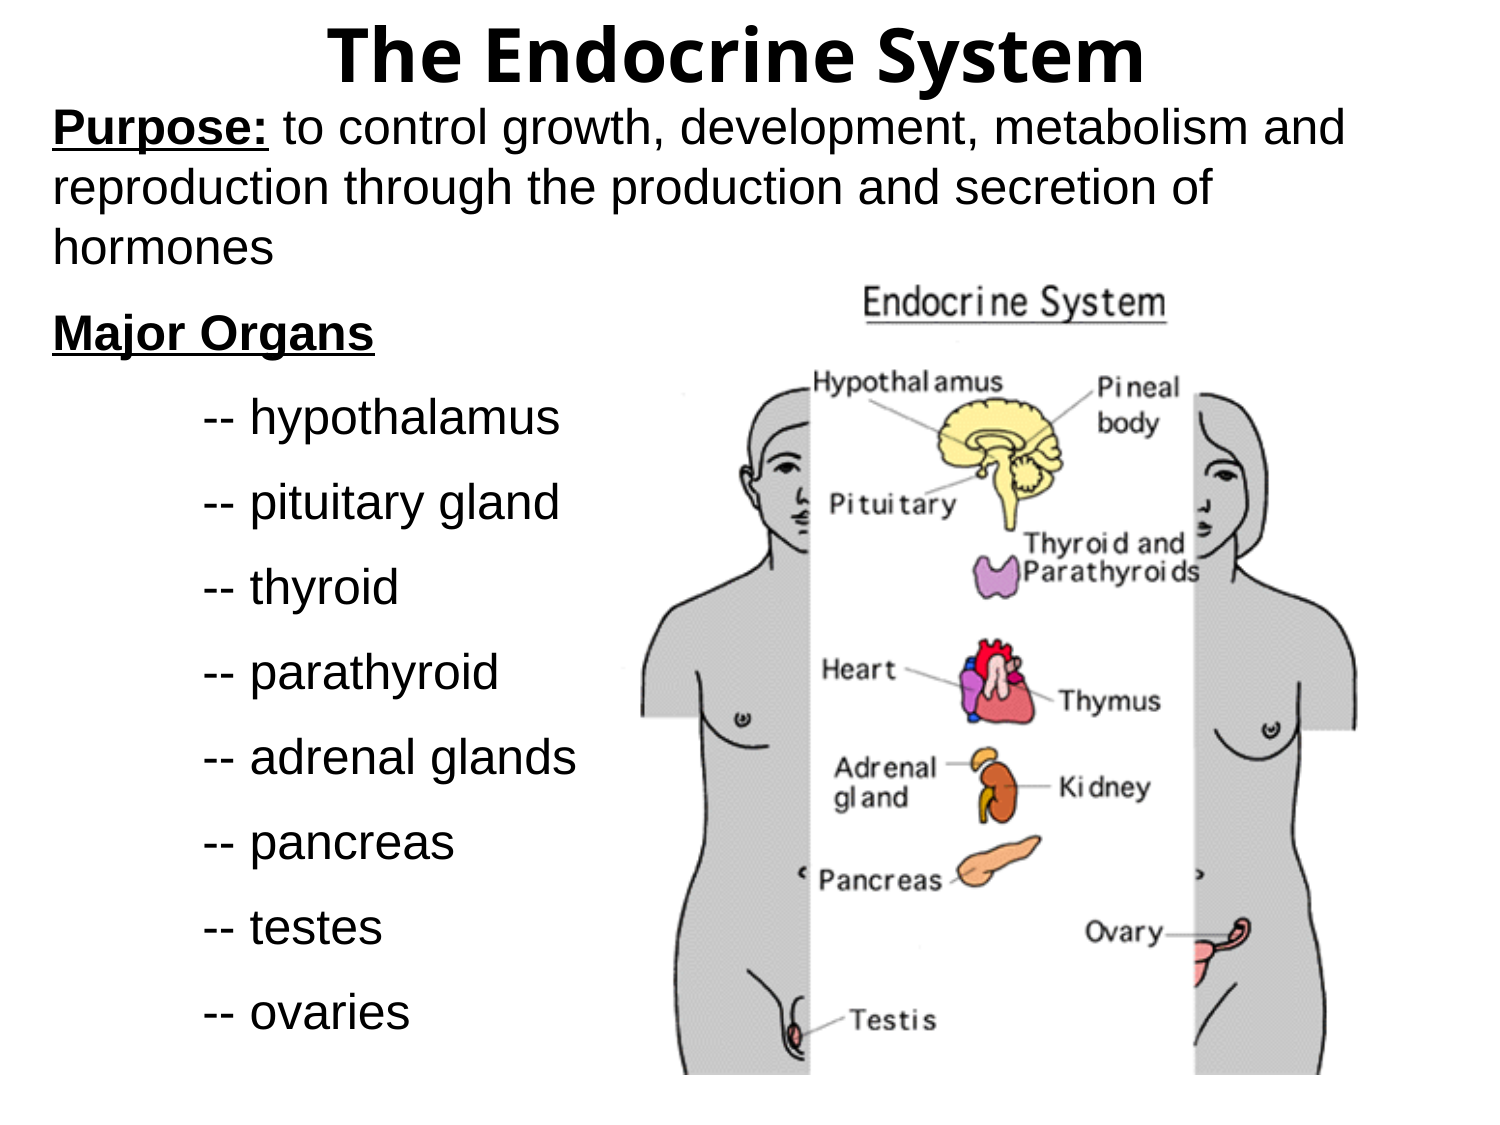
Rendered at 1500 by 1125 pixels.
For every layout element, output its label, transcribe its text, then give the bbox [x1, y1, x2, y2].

picture [612, 262, 1385, 1076]
text_box Purpose: to control growth, development, metabolism and reproduction through the production and secretion of hormones Major Organs -- hypothalamus -- pituitary gland -- thyroid -- parathyroid -- adrenal glands -- pancreas -- testes -- ovaries [37, 87, 1450, 1048]
text_box The Endocrine System [37, 0, 1438, 87]
